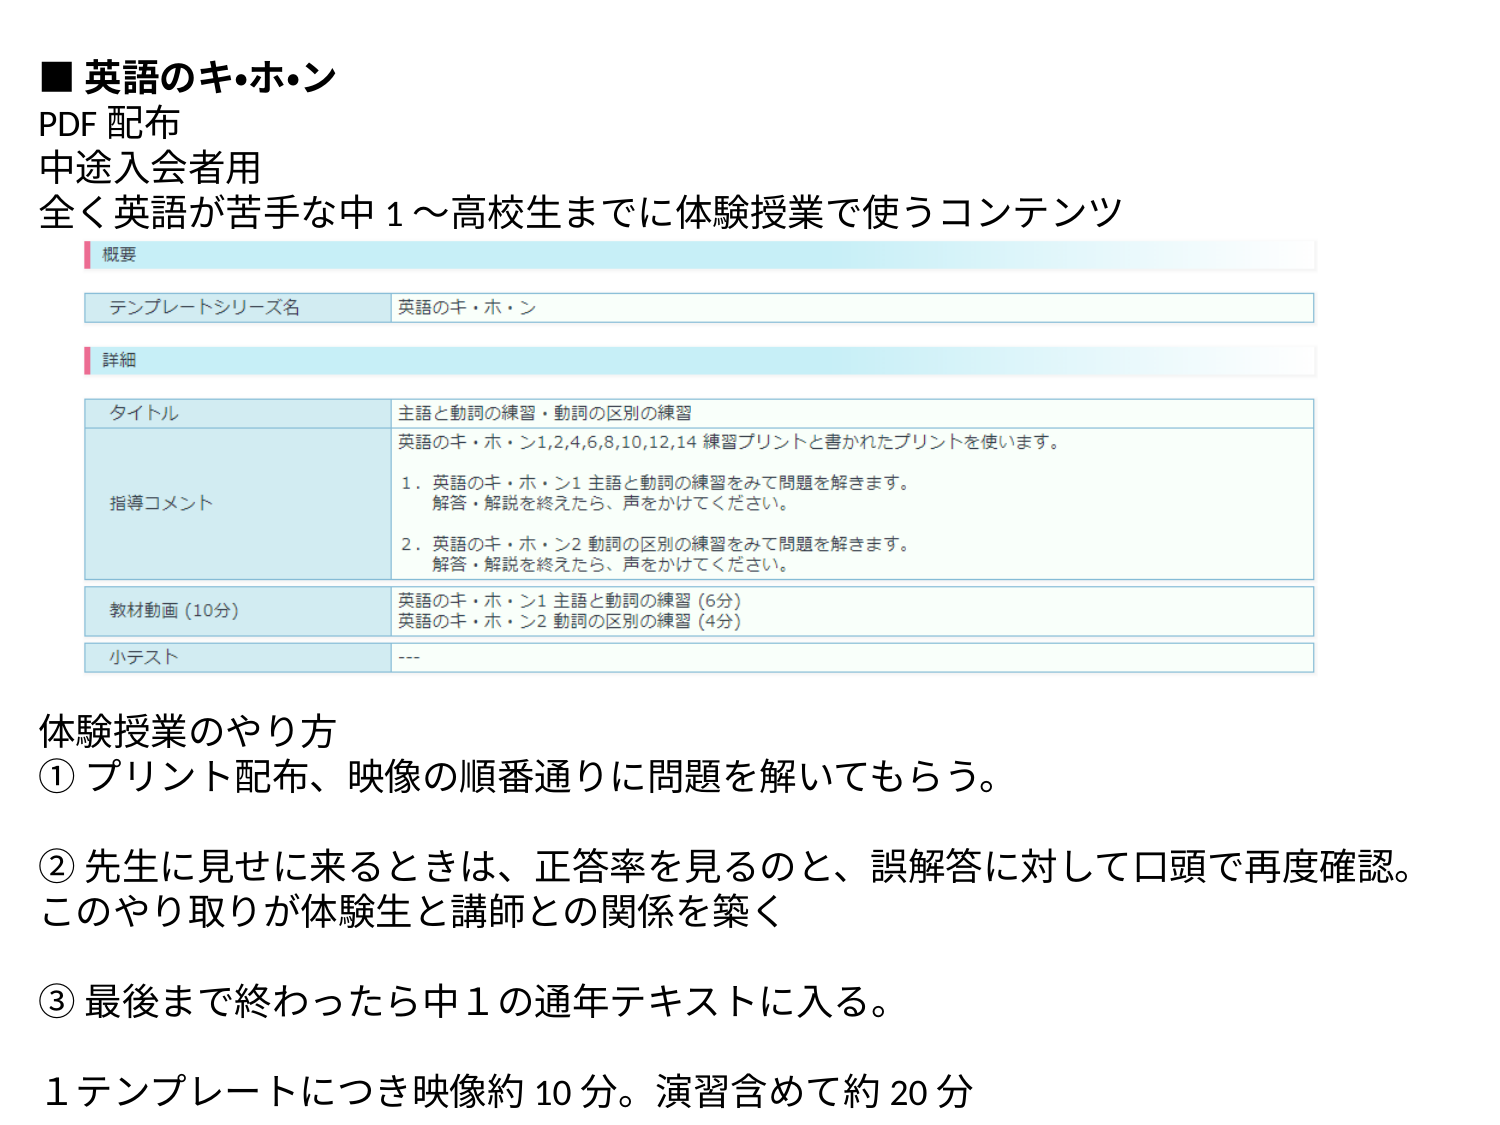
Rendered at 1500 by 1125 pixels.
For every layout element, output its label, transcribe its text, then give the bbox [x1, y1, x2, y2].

picture [81, 234, 1318, 680]
text_box ■英語のキ・ホ・ン PDF配布 中途入会者用 全く英語が苦手な中1～高校生までに体験授業で使うコンテンツ [23, 46, 1289, 242]
text_box 体験授業のやり方 ①プリント配布、映像の順番通りに問題を解いてもらう。 ②先生に見せに来るときは、正答率を見るのと、誤解答に対して口頭で再度確認。 このやり取りが体験生と講師との関係を築く ③最後まで終わったら中１の通年テキストに入る。 １テンプレートにつき映像約10分。演習含めて約20分 [23, 700, 1500, 1121]
